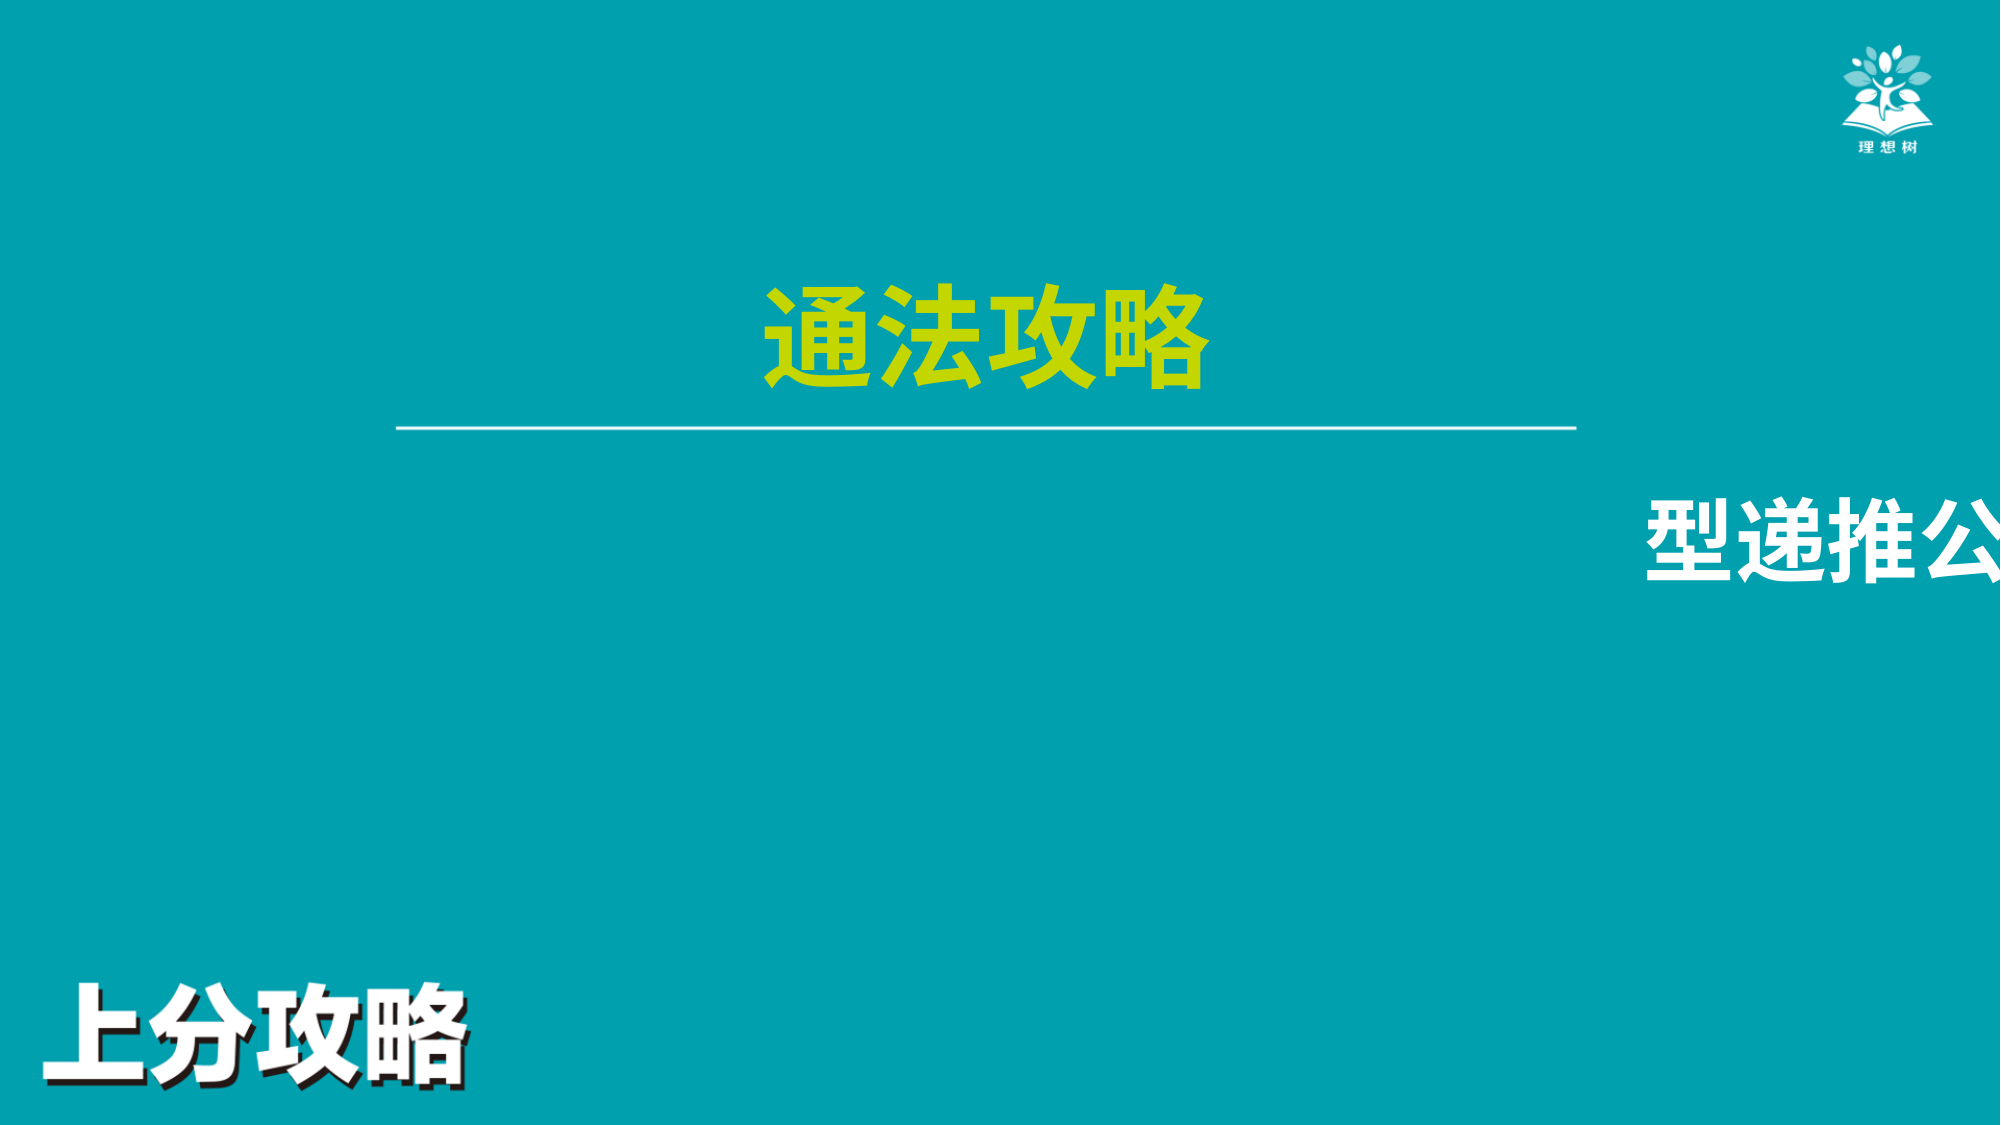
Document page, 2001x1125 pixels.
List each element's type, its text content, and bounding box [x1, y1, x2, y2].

text_box 通法攻略 [395, 253, 1577, 413]
picture [0, 0, 2000, 1125]
